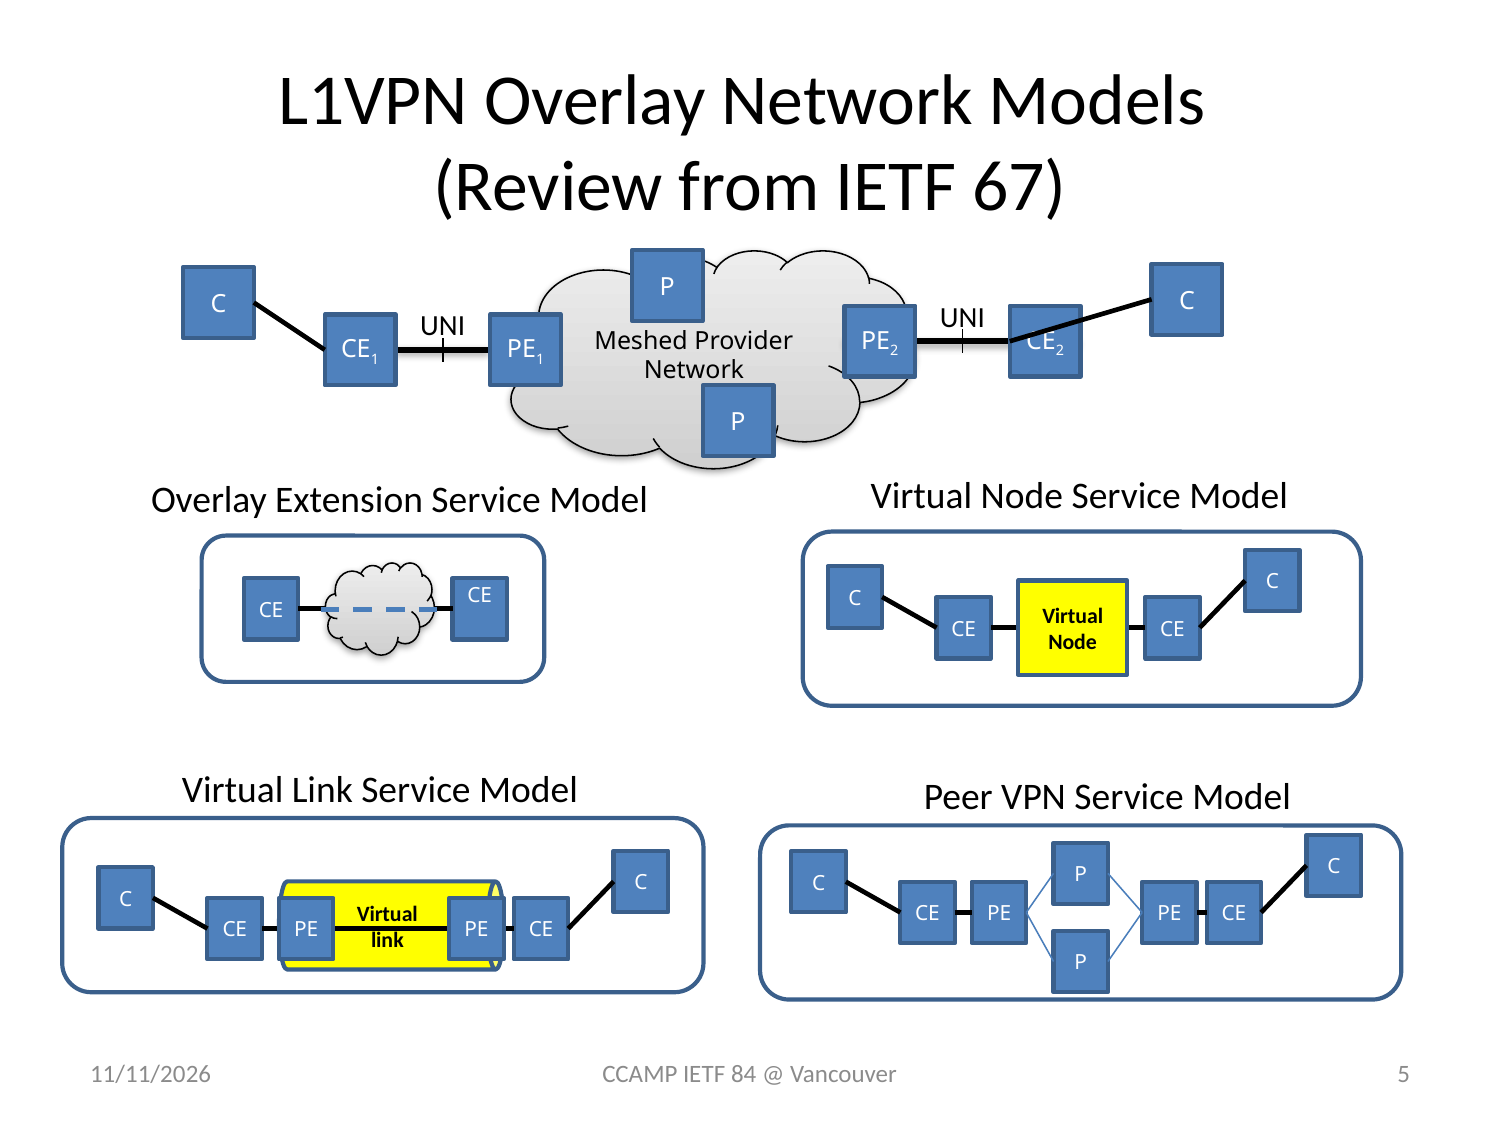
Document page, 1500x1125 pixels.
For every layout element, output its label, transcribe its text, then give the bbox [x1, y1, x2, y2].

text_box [201, 535, 545, 683]
text_box P [630, 248, 705, 323]
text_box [759, 825, 1402, 1000]
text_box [1080, 299, 1152, 342]
text_box [800, 529, 1364, 708]
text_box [844, 290, 1081, 377]
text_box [152, 897, 208, 929]
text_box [567, 881, 614, 929]
text_box Virtual Link Service Model [167, 757, 594, 818]
text_box P [701, 383, 776, 458]
slide_number 5 [1074, 1042, 1425, 1103]
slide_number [75, 1042, 425, 1103]
title L1VPN Overlay Network Models (Review from IETF 67) [75, 45, 1425, 233]
text_box Peer VPN Service Model [909, 764, 1307, 823]
text_box Meshed Provider Network [510, 250, 902, 470]
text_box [253, 302, 325, 351]
text_box Overlay Extension Service Model [136, 467, 664, 528]
footer CCAMP IETF 84 @ Vancouver [512, 1042, 988, 1103]
text_box C [1149, 262, 1224, 337]
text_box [324, 299, 562, 386]
text_box [60, 815, 706, 995]
text_box C [181, 265, 256, 340]
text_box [881, 596, 937, 628]
text_box Virtual Node Service Model [780, 463, 1304, 523]
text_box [1199, 580, 1246, 628]
